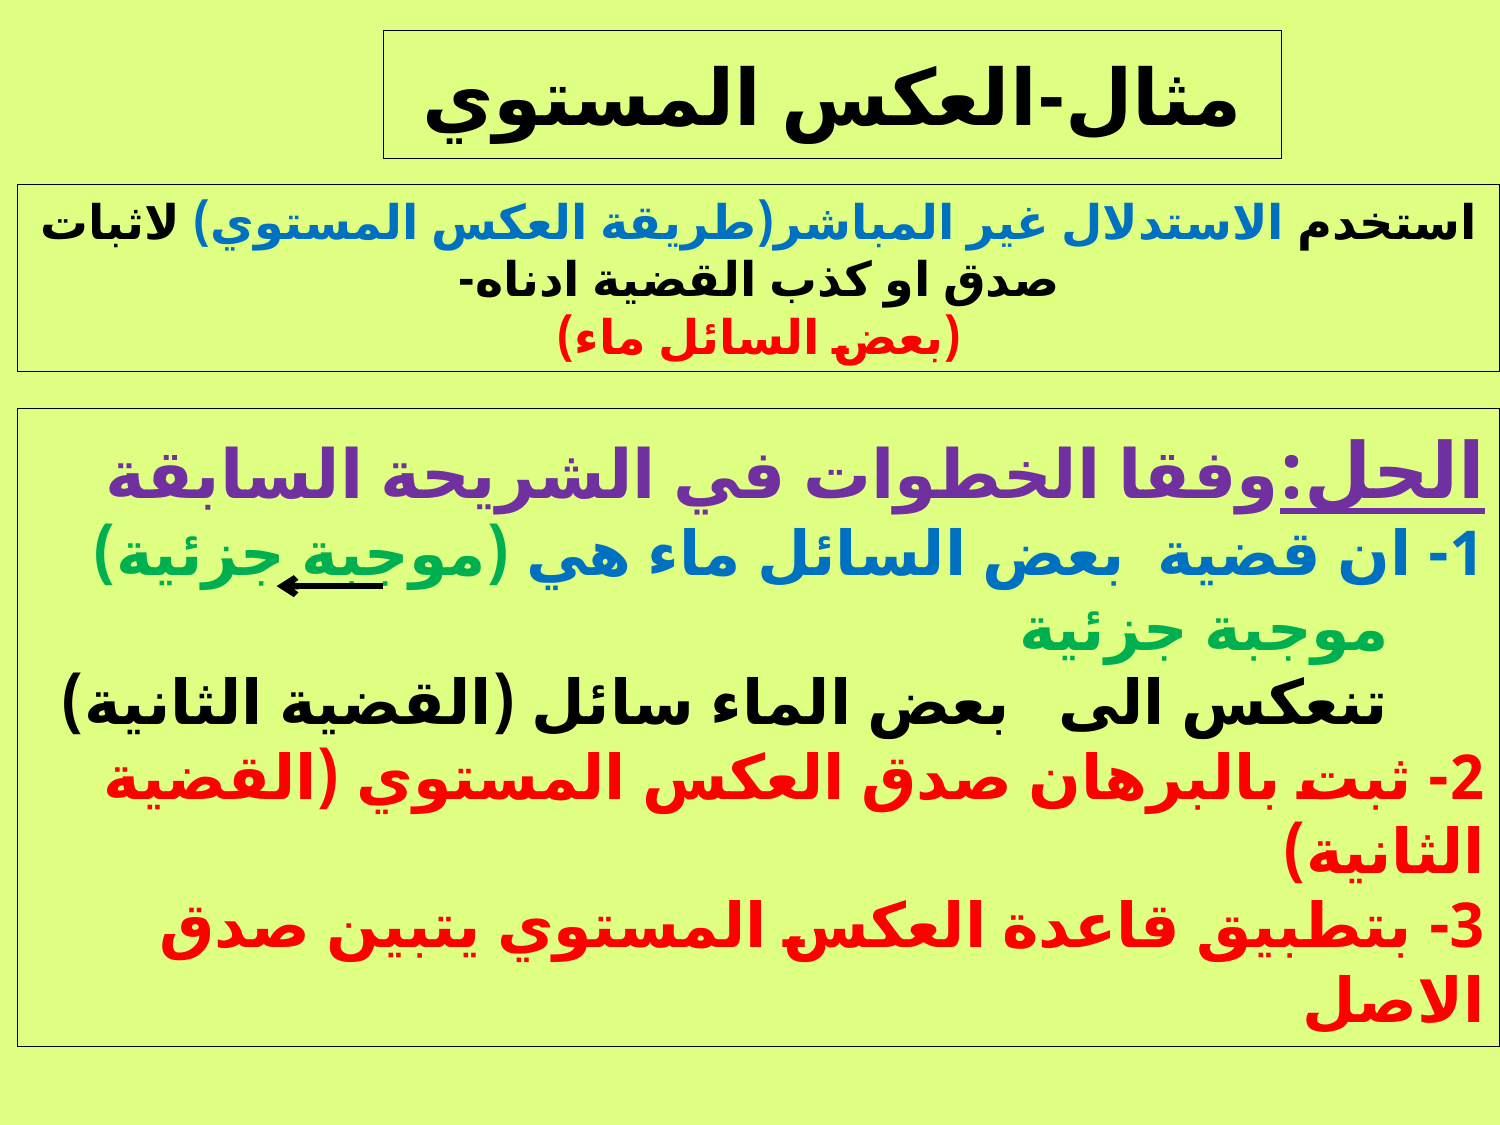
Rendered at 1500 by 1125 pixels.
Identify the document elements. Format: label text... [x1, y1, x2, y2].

text_box استخدم الاستدلال غير المباشر(طريقة العكس المستوي) لاثبات صدق او كذب القضية ادناه- (بعض السائل ماء) [17, 184, 1500, 372]
text_box الحل:وفقا الخطوات في الشريحة السابقة 1- ان قضية بعض السائل ماء هي (موجبة جزئية) موجبة جزئية تنعكس الى بعض الماء سائل (القضية الثانية) 2- ثبت بالبرهان صدق العكس المستوي (القضية الثانية) 3- بتطبيق قاعدة العكس المستوي يتبين صدق الاصل [17, 408, 1500, 1047]
title مثال-العكس المستوي [383, 30, 1282, 159]
